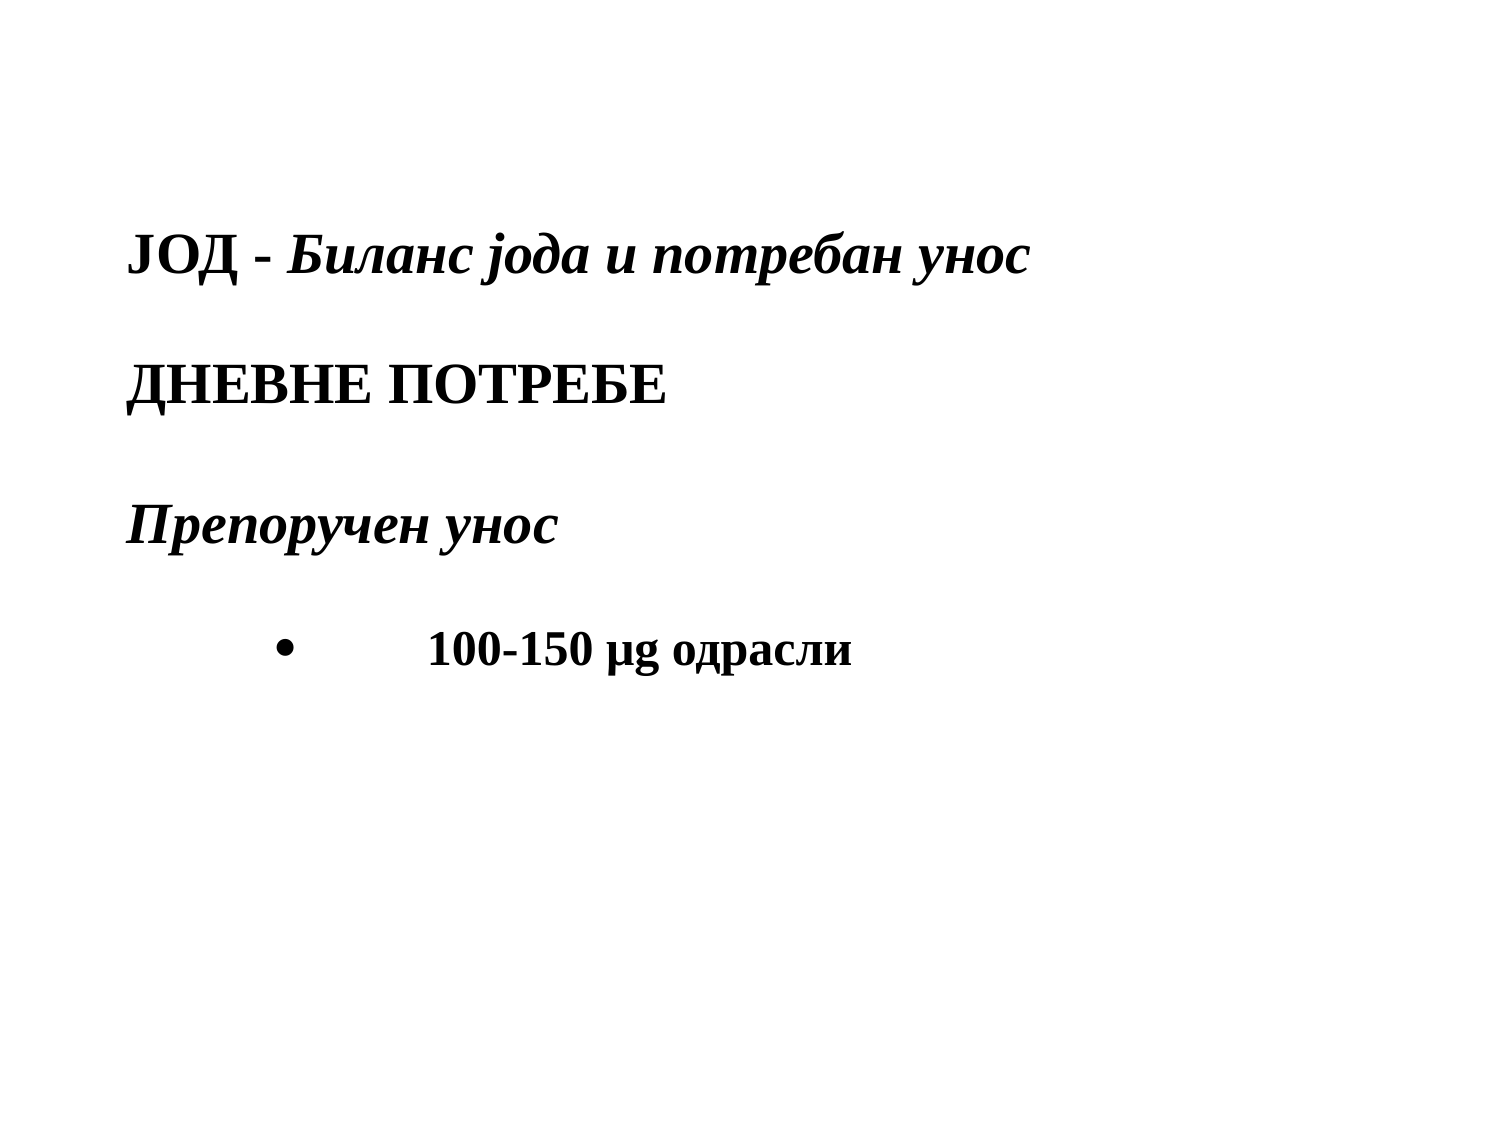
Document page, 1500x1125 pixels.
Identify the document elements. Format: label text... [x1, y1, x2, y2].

text_box ЈОД - Биланс јода и потребан унос ДНЕВНЕ ПОТРЕБЕ Препоручен унос · 100-150 μg одрасли [112, 207, 1400, 683]
